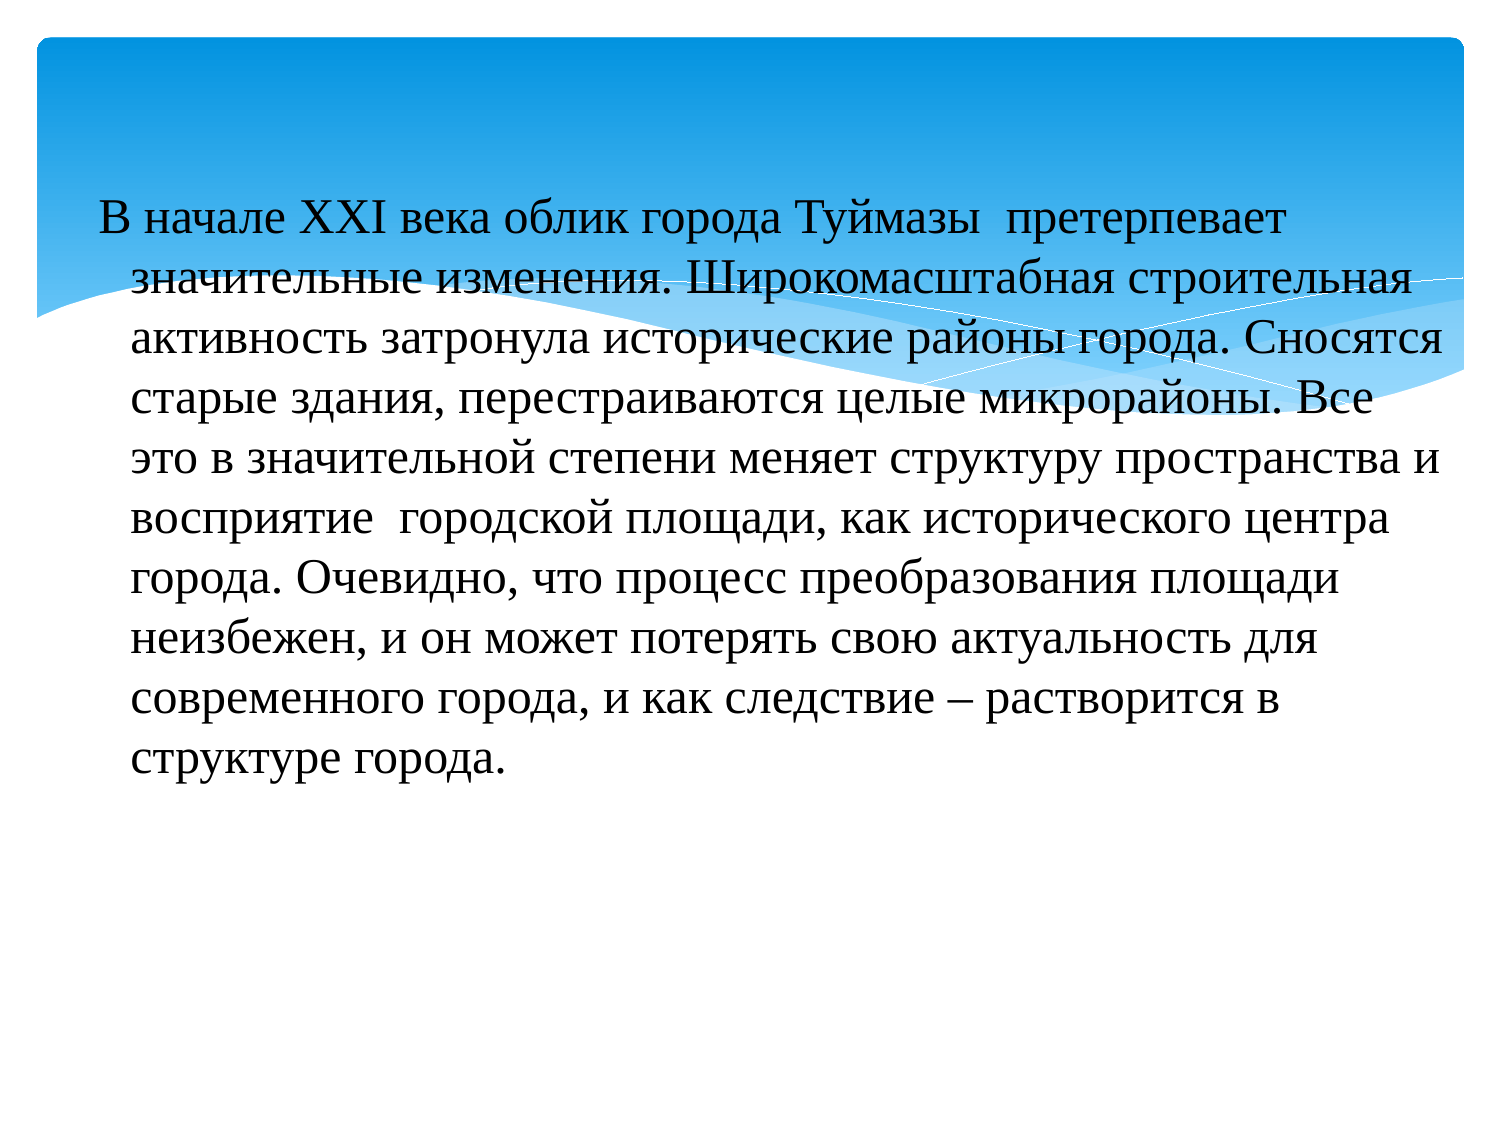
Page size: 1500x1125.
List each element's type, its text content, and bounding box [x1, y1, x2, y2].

list В начале ХХI века облик города Туймазы претерпевает значительные изменения. Широкомасштабная строительная активность затронула исторические районы города. Сносятся старые здания, перестраиваются целые микрорайоны. Все это в значительной степени меняет структуру пространства и восприятие городской площади, как исторического центра города. Очевидно, что процесс преобразования площади неизбежен, и он может потерять свою актуальность для современного города, и как следствие – растворится в структуре города. [70, 175, 1465, 856]
